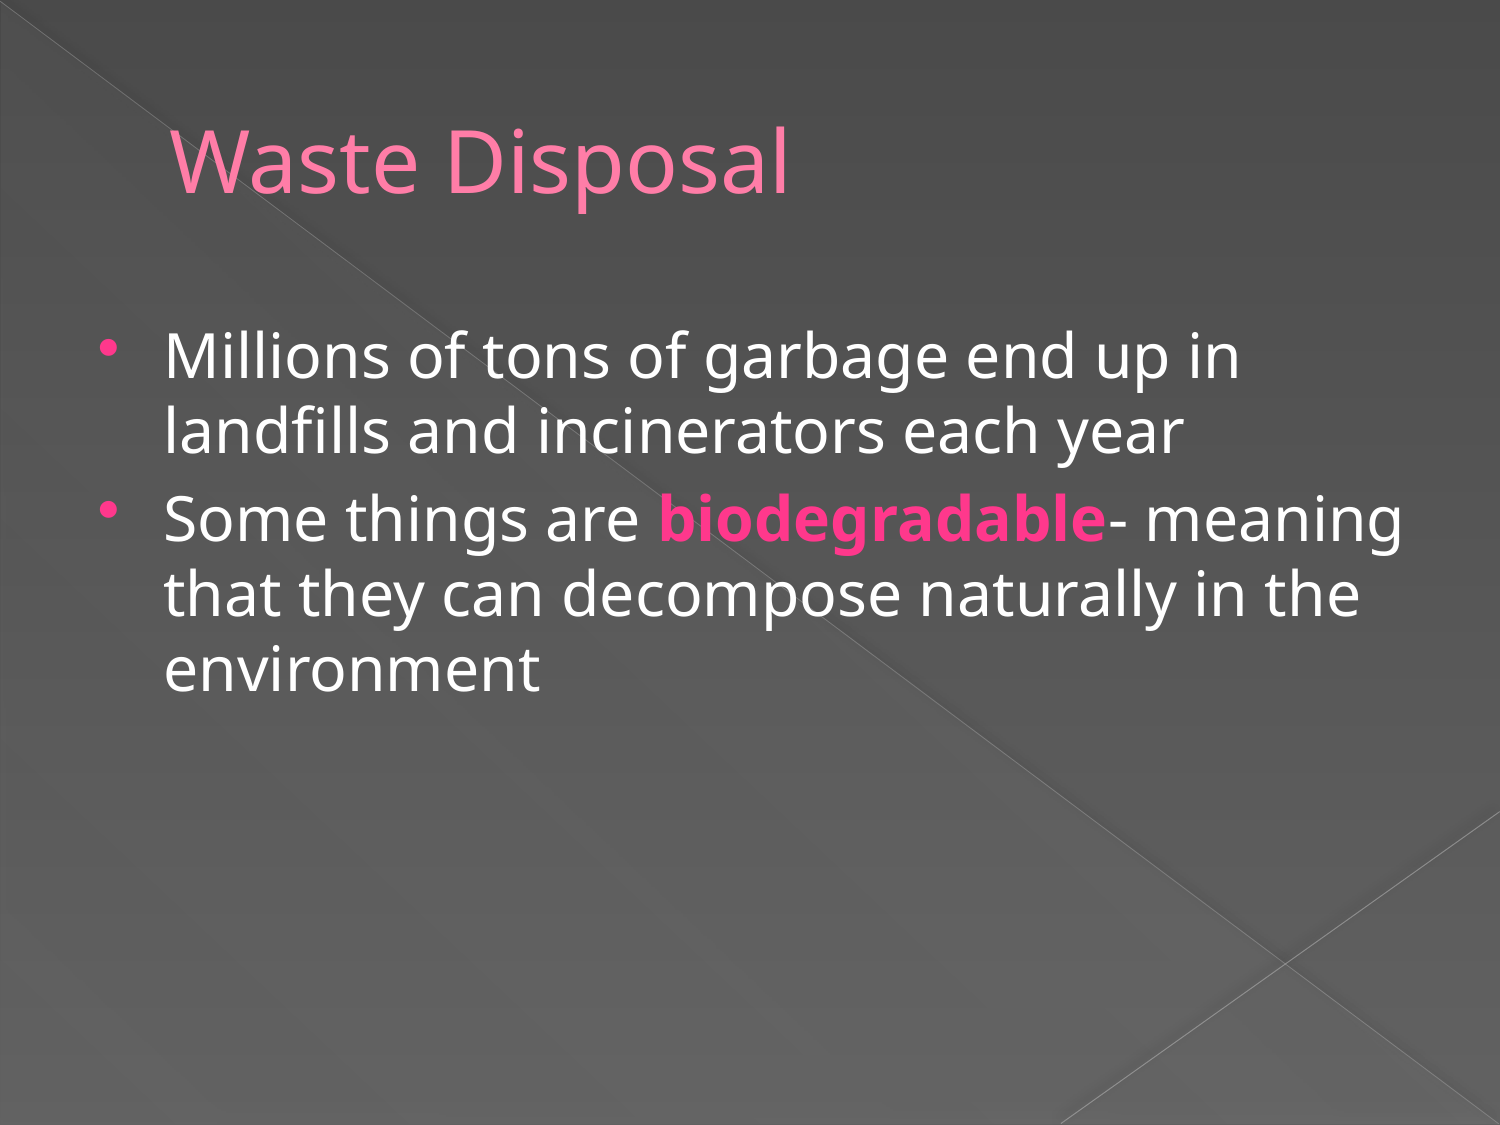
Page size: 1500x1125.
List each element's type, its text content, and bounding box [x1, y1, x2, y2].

title Waste Disposal [75, 43, 1425, 274]
list Millions of tons of garbage end up in landfills and incinerators each year Some things are biodegradable- meaning that they can decompose naturally in the environment [75, 308, 1425, 1059]
